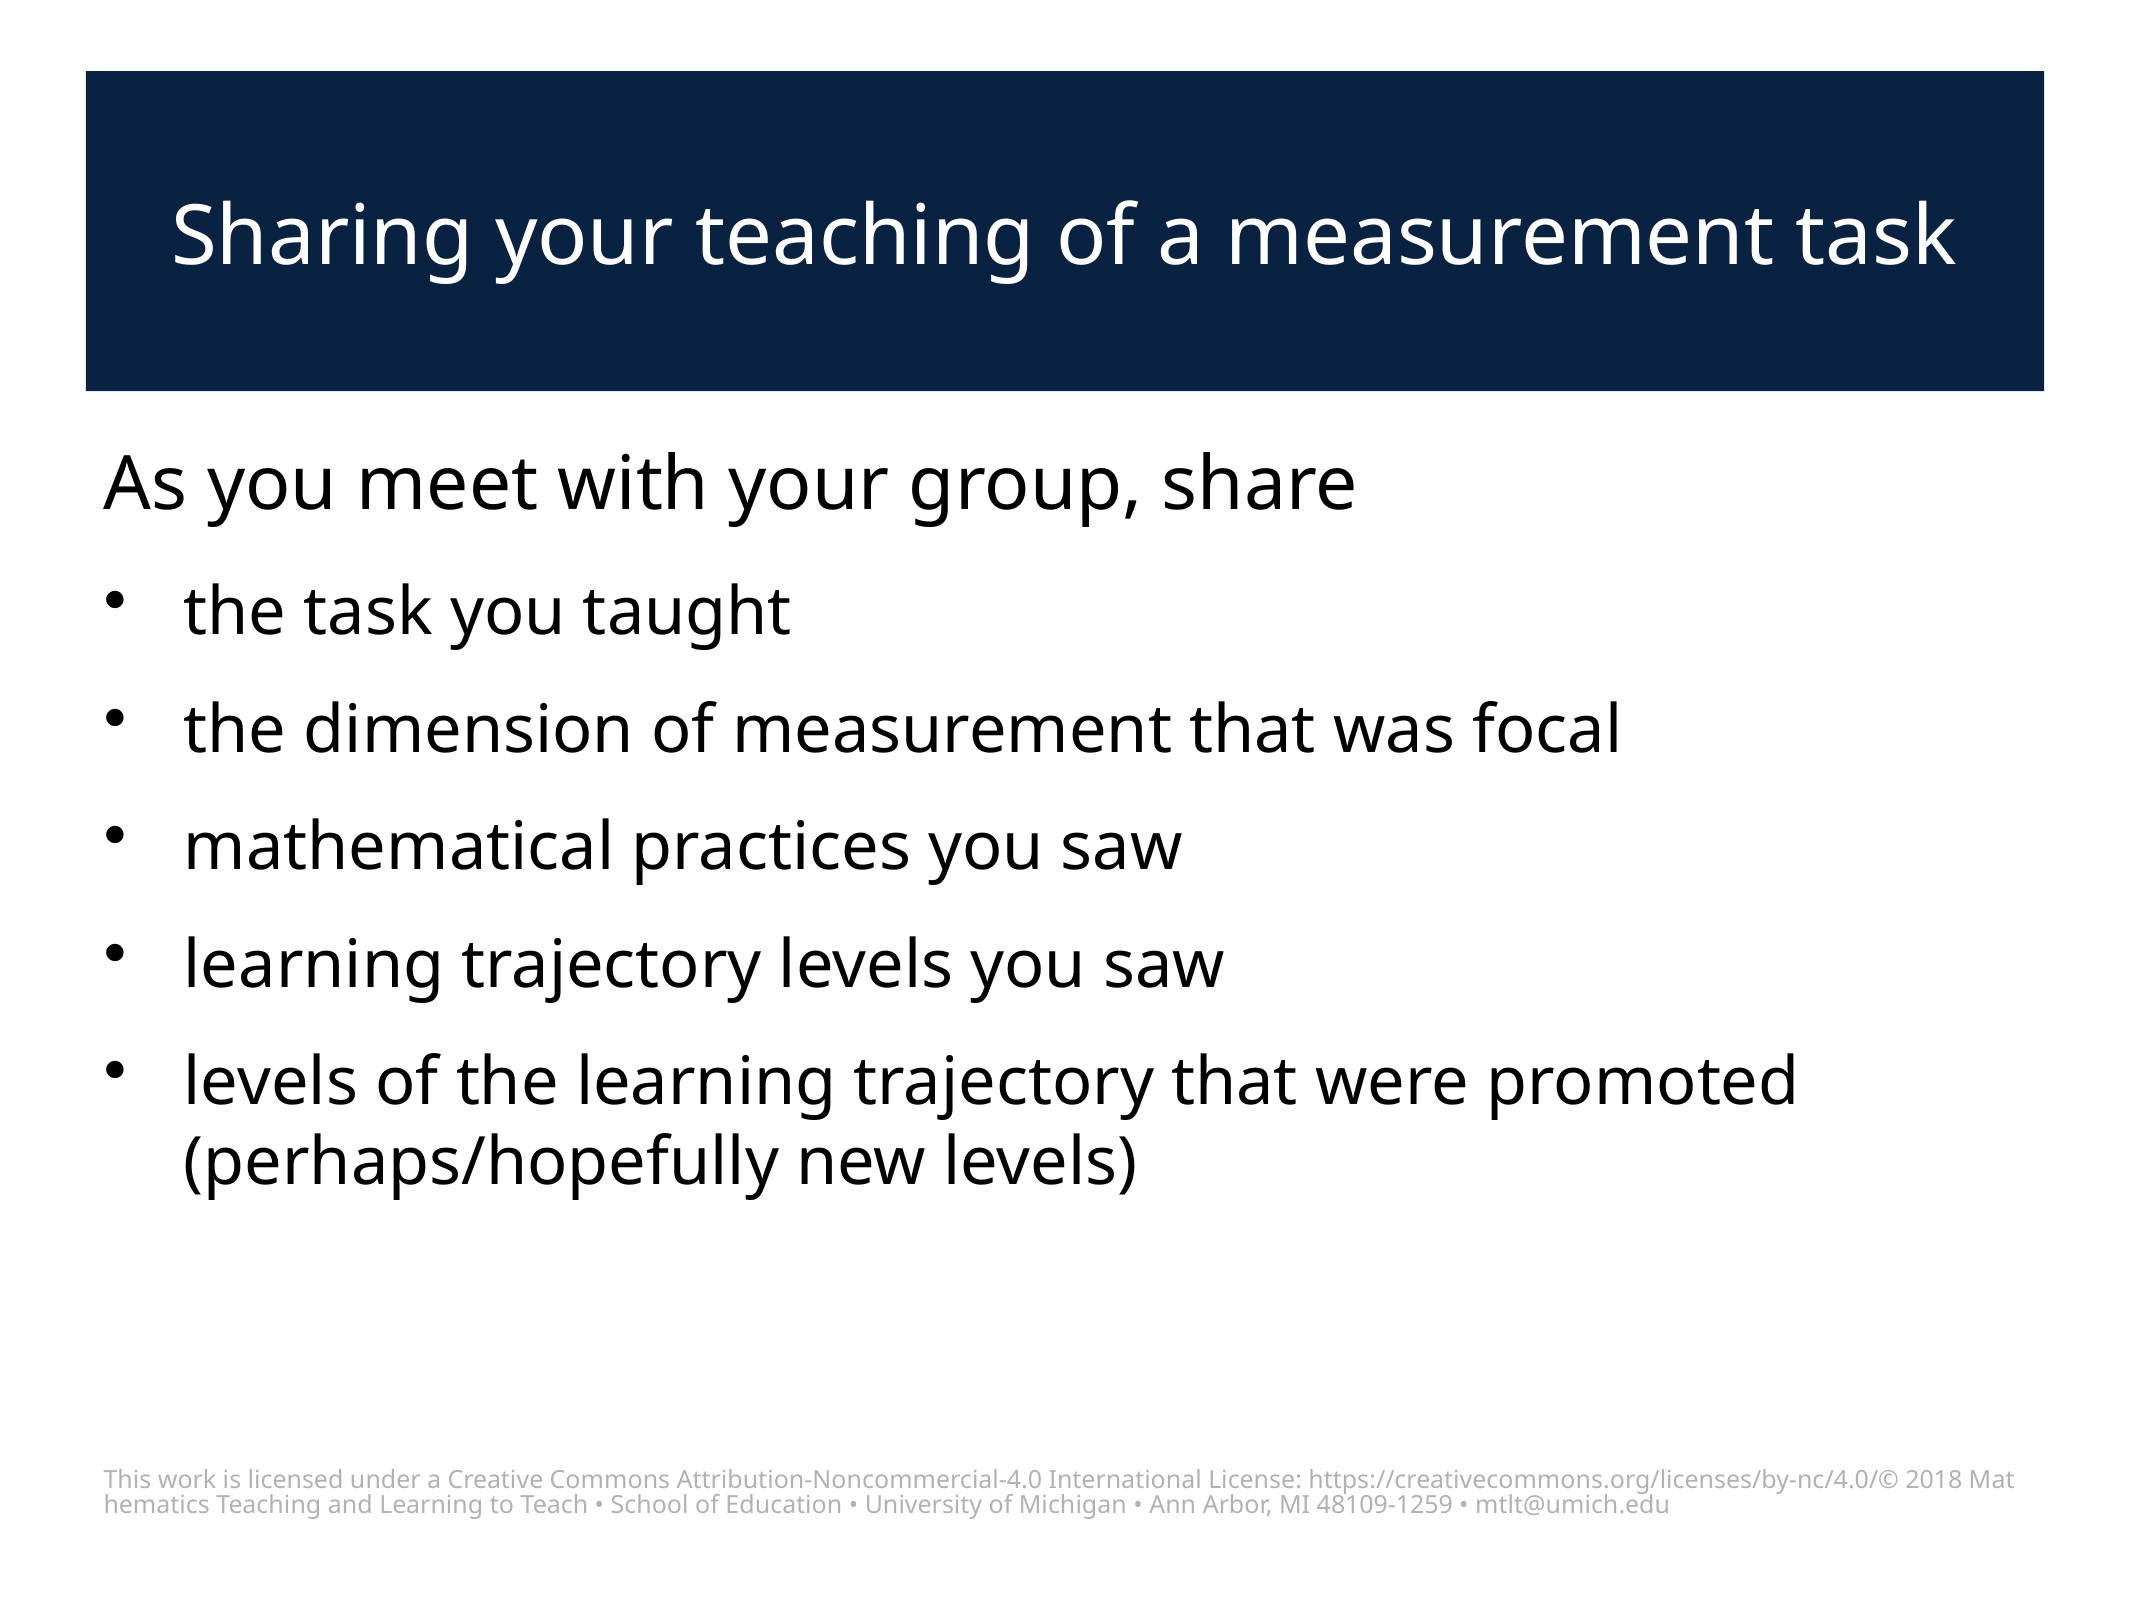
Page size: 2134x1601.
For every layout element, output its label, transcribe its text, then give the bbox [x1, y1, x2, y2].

title Sharing your teaching of a measurement task [85, 71, 2045, 392]
list As you meet with your group, share the task you taught the dimension of measurement that was focal mathematical practices you saw learning trajectory levels you saw levels of the learning trajectory that were promoted (perhaps/hopefully new levels) [88, 426, 2045, 1430]
footer This work is licensed under a Creative Commons Attribution-Noncommercial-4.0 International License: https://creativecommons.org/licenses/by-nc/4.0/ © 2018 Mathematics Teaching and Learning to Teach • School of Education • University of Michigan • Ann Arbor, MI 48109-1259 • mtlt@umich.edu [88, 1436, 2045, 1524]
